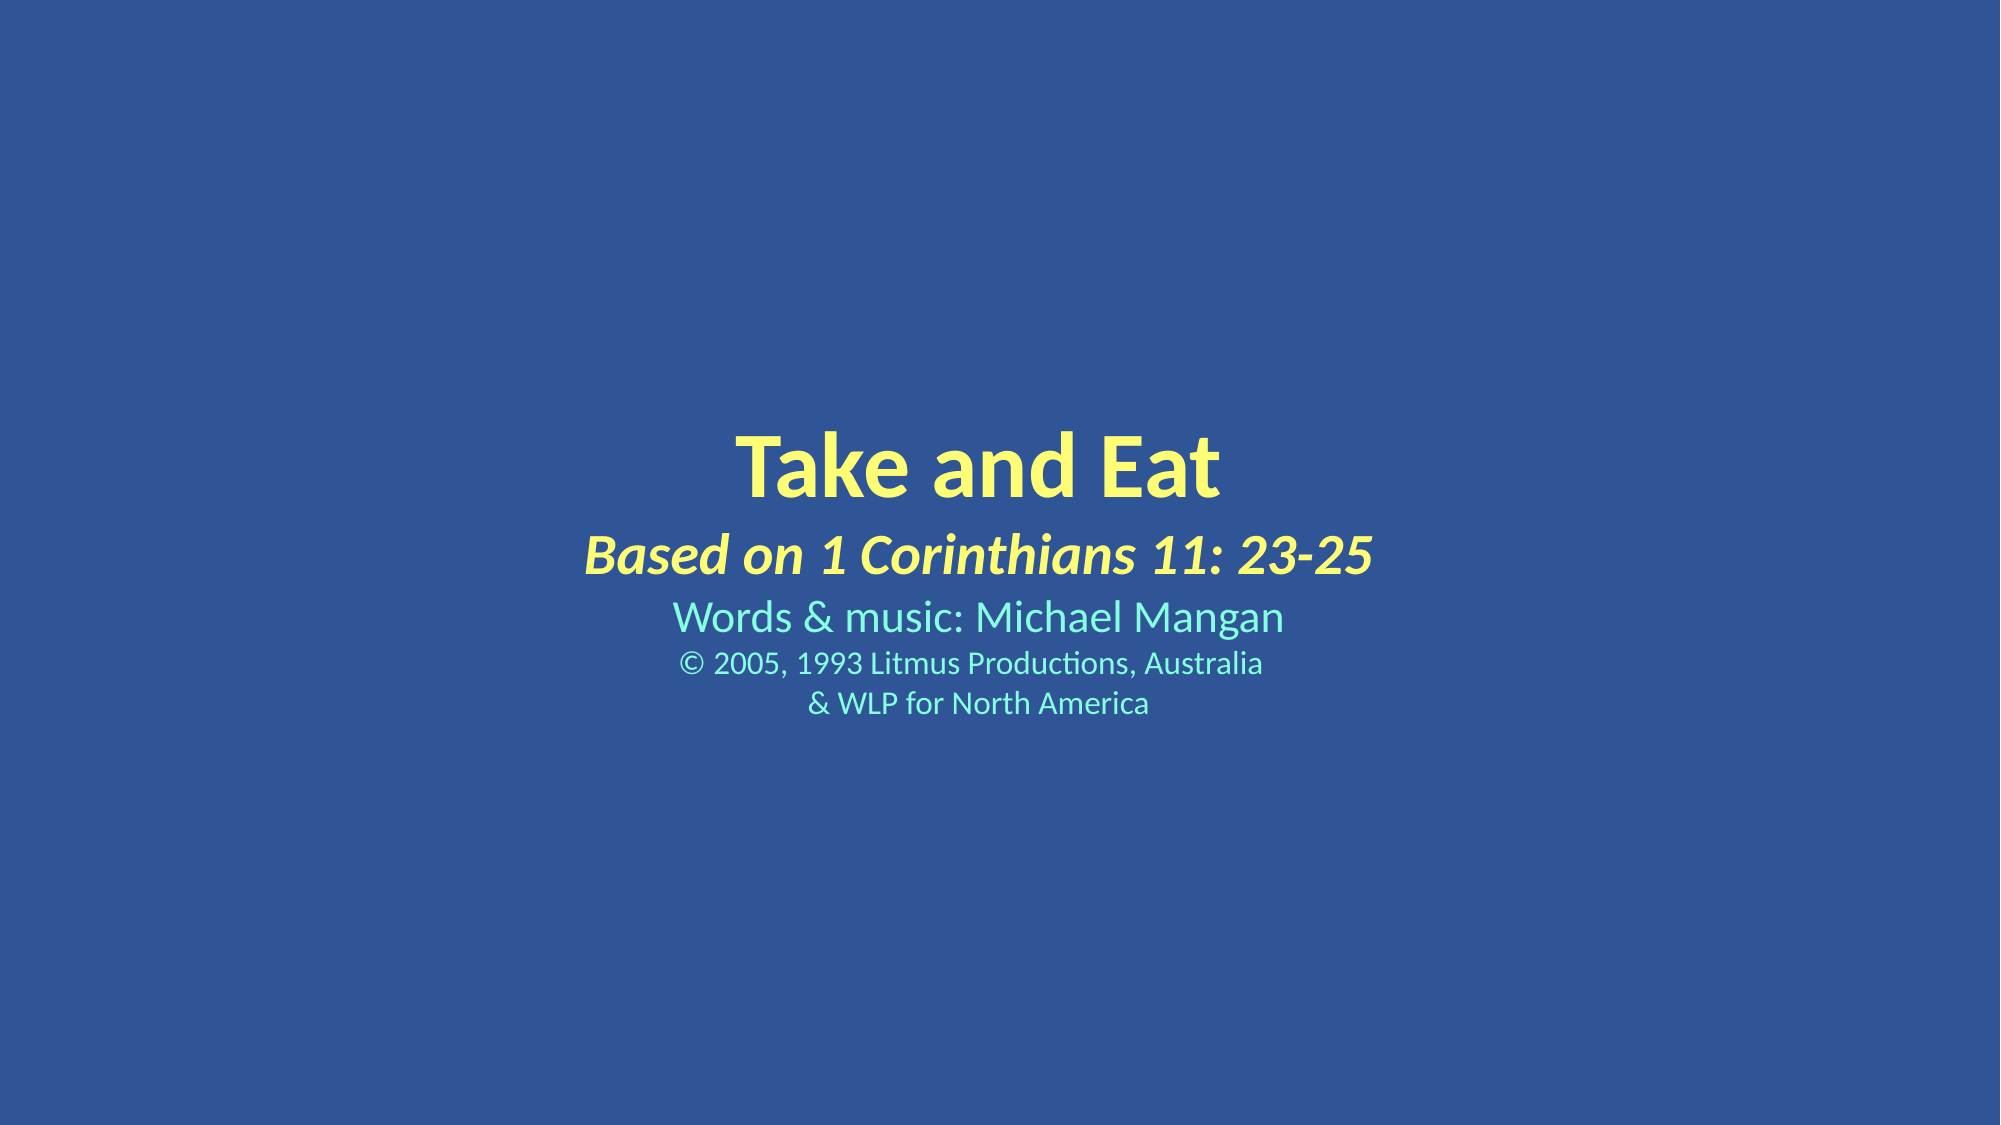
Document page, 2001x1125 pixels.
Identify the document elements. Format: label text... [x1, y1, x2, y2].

text_box Take and Eat Based on 1 Corinthians 11: 23-25 Words & music: Michael Mangan © 2005, 1993 Litmus Productions, Australia & WLP for North America [291, 403, 1667, 722]
